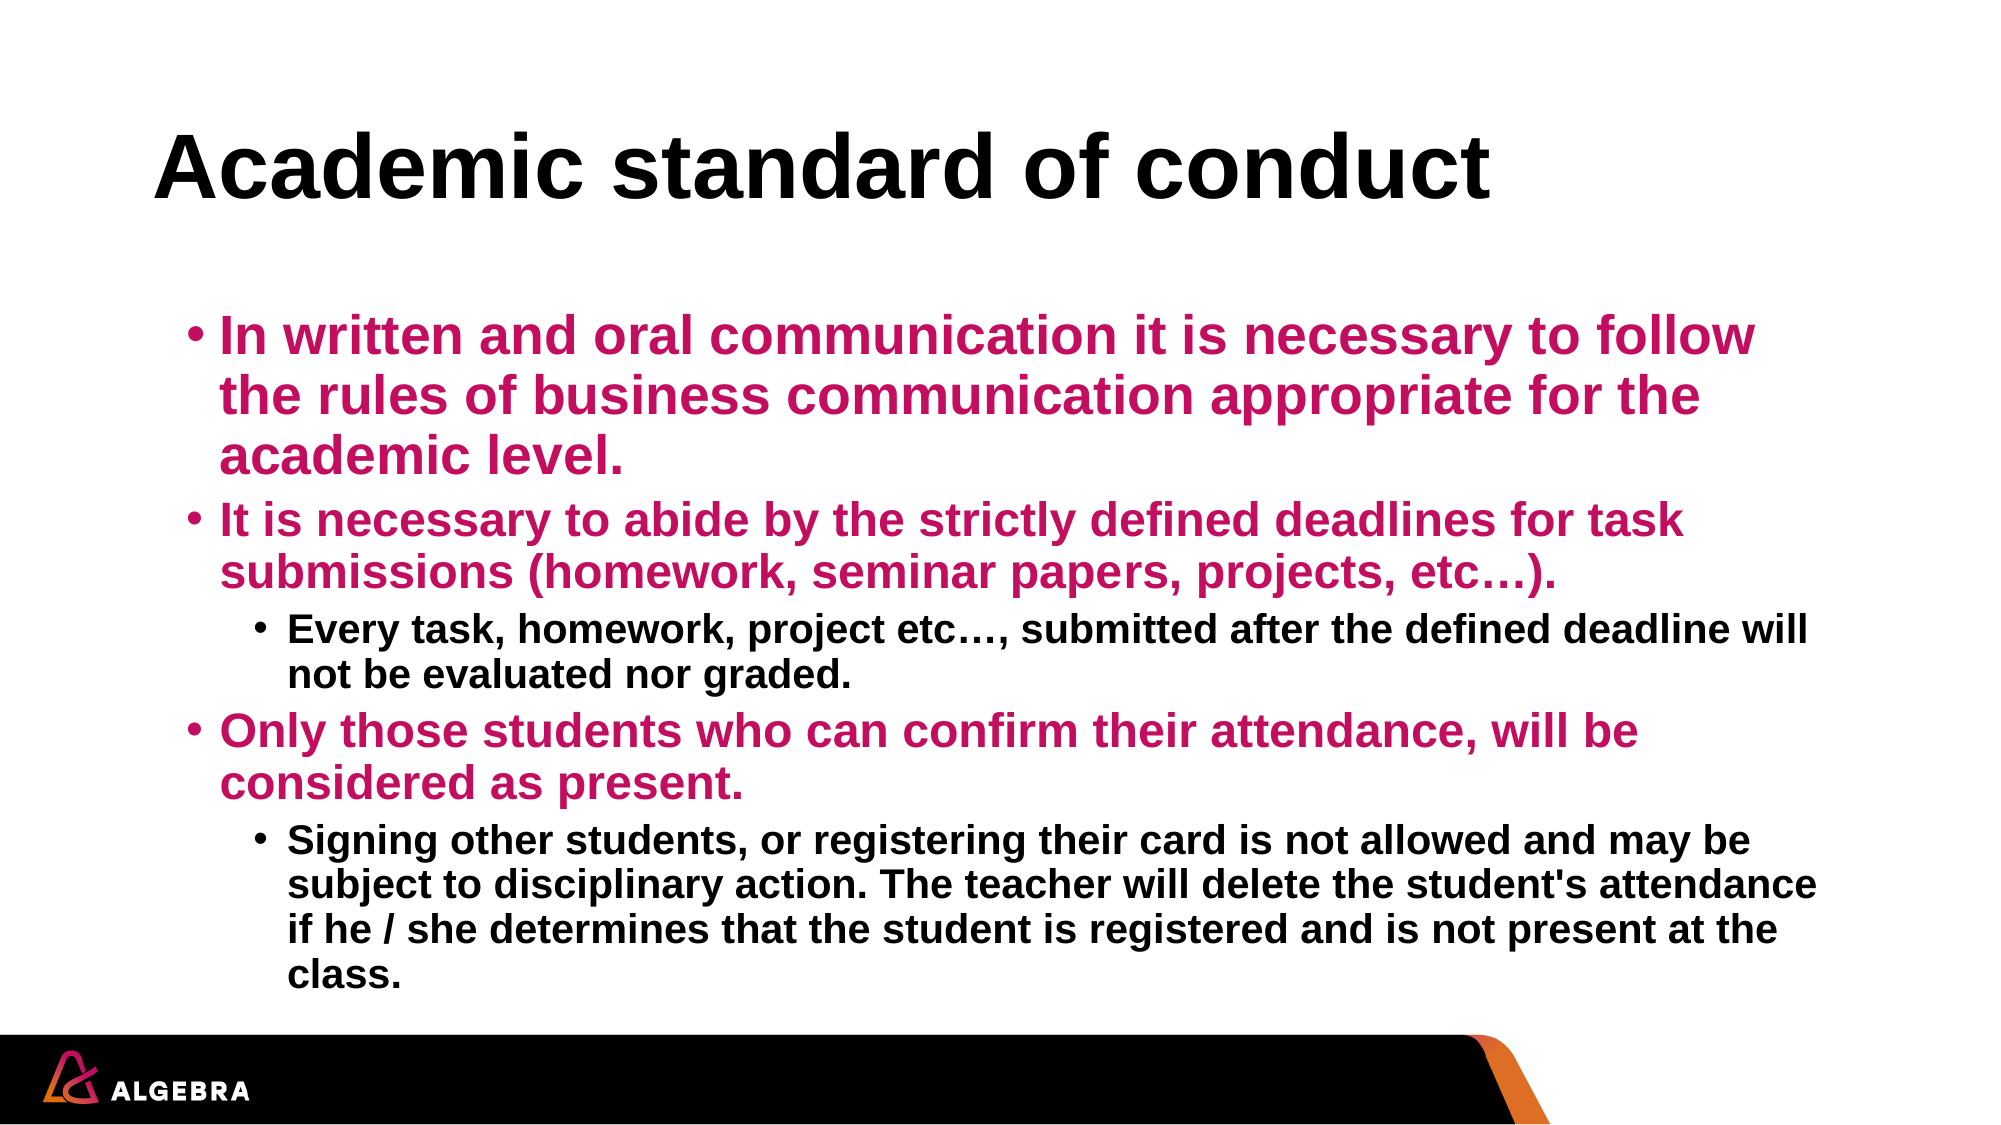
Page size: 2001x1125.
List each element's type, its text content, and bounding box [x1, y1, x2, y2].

list In written and oral communication it is necessary to follow the rules of business communication appropriate for the academic level. It is necessary to abide by the strictly defined deadlines for task submissions (homework, seminar papers, projects, etc…). Every task, homework, project etc…, submitted after the defined deadline will not be evaluated nor graded. Only those students who can confirm their attendance, will be considered as present. Signing other students, or registering their card is not allowed and may be subject to disciplinary action. The teacher will delete the student's attendance if he / she determines that the student is registered and is not present at the class. [137, 299, 1863, 1014]
picture [0, 1034, 1733, 1125]
title Academic standard of conduct [137, 59, 1863, 278]
